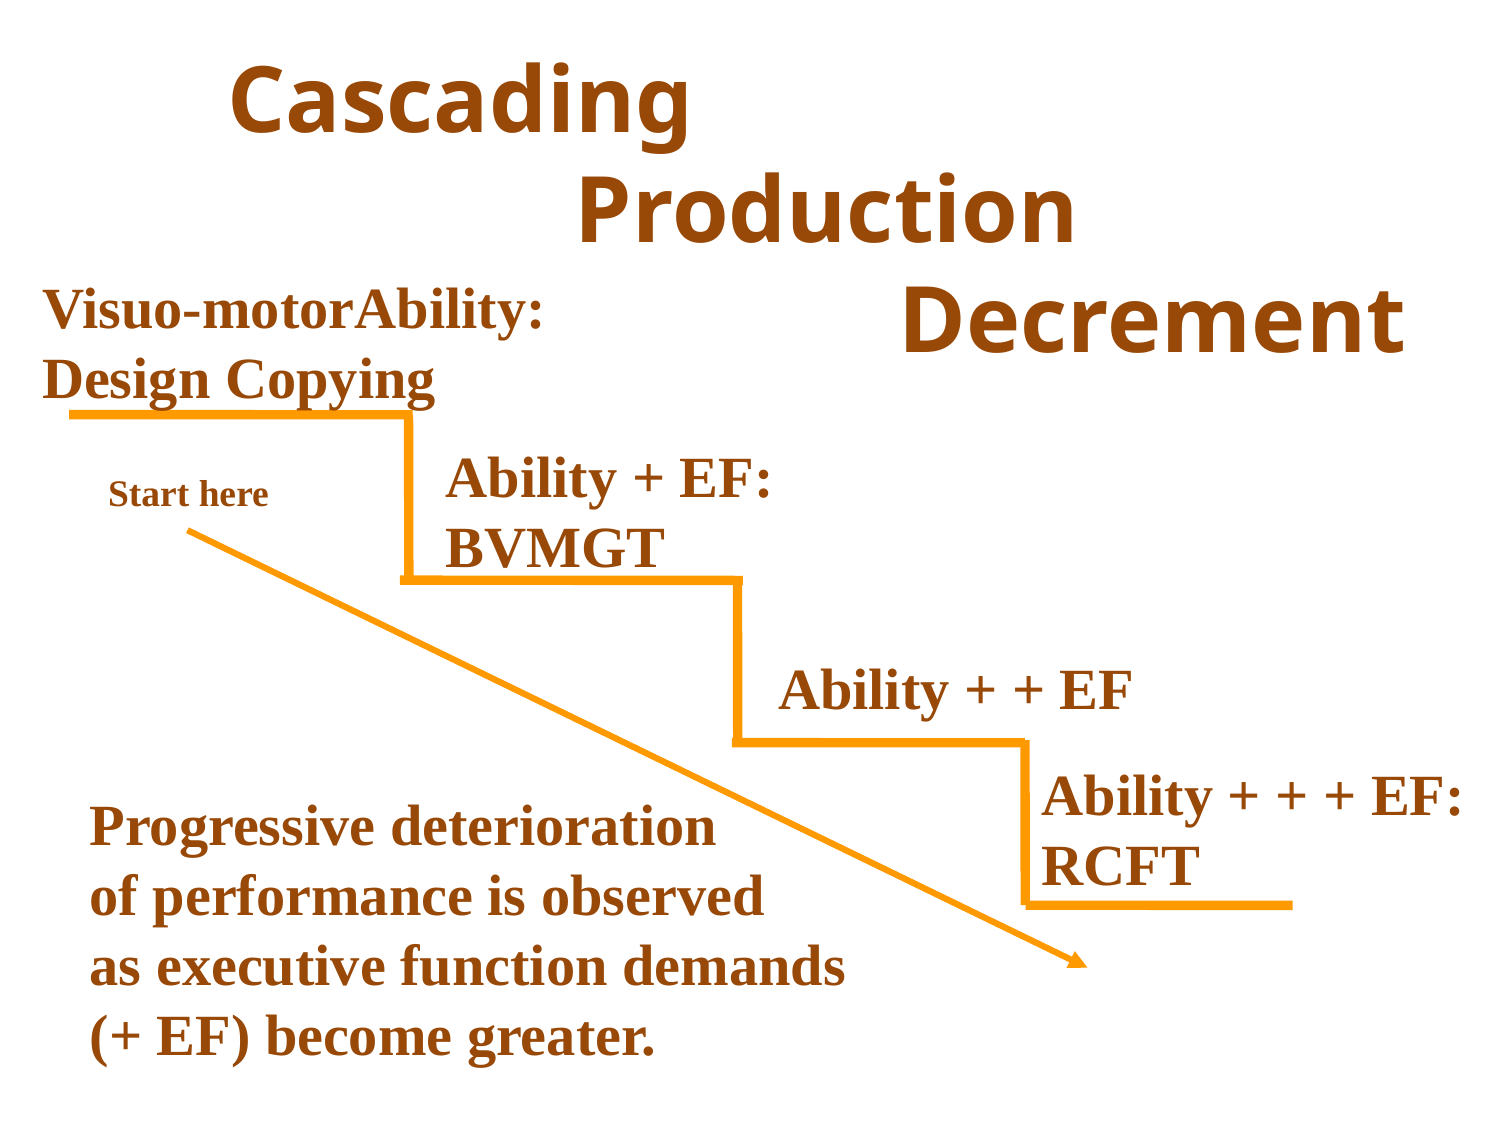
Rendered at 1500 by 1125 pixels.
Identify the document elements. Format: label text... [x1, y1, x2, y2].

text_box Visuo-motorAbility: Design Copying [27, 262, 562, 418]
text_box Ability + + + EF: RCFT [1298, 749, 1481, 905]
text_box Progressive deterioration of performance is observed as executive function demands (+ EF) become greater. [74, 913, 888, 1075]
text_box [974, 913, 1088, 968]
title Cascading Production Decrement [212, 112, 1500, 301]
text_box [69, 414, 1293, 906]
